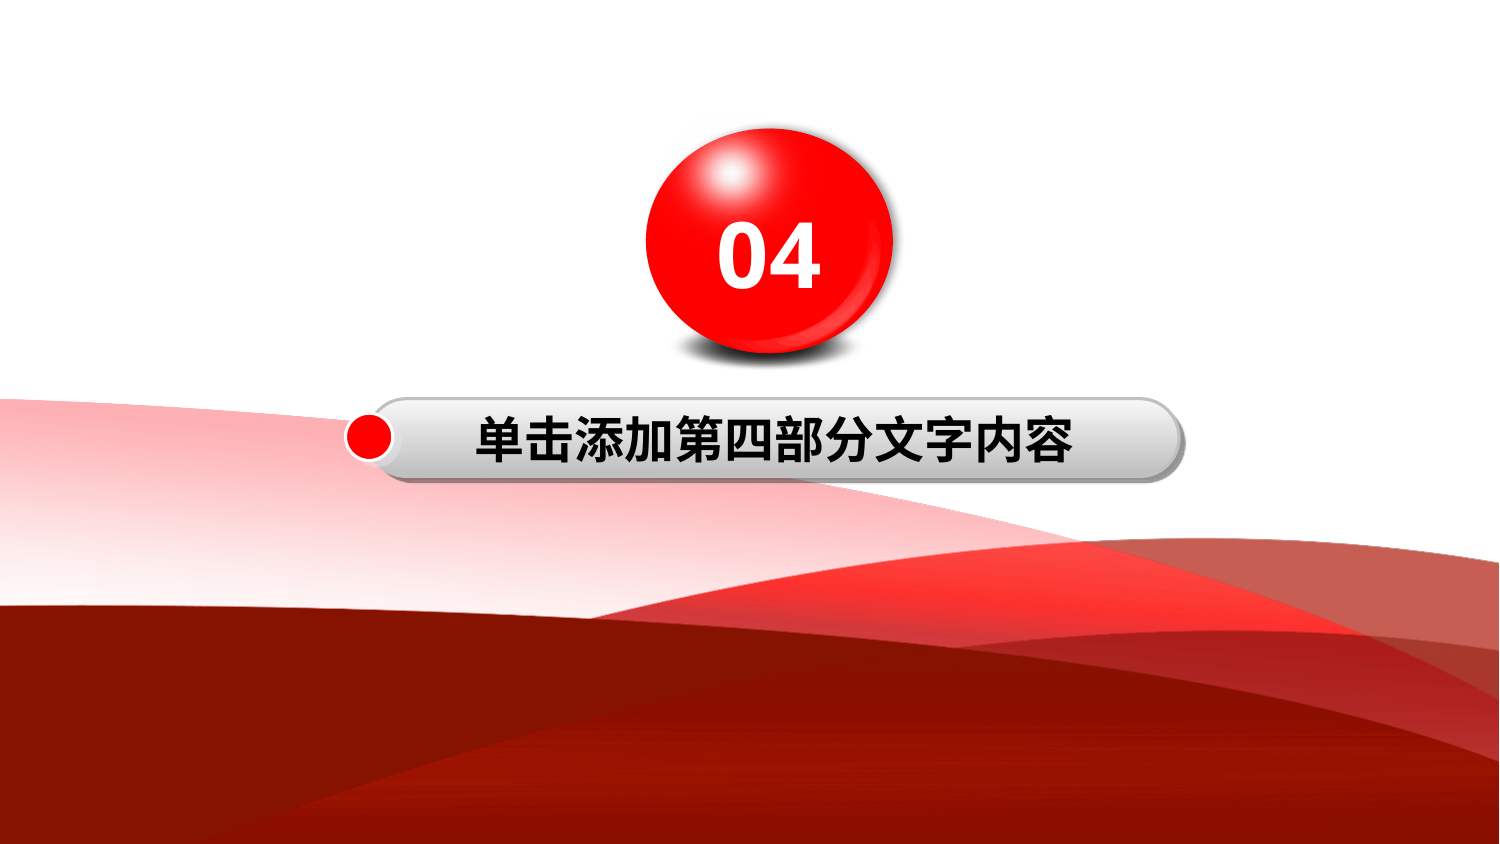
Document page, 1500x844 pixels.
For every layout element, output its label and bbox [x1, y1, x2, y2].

picture [0, 398, 1499, 844]
text_box [641, 114, 906, 379]
